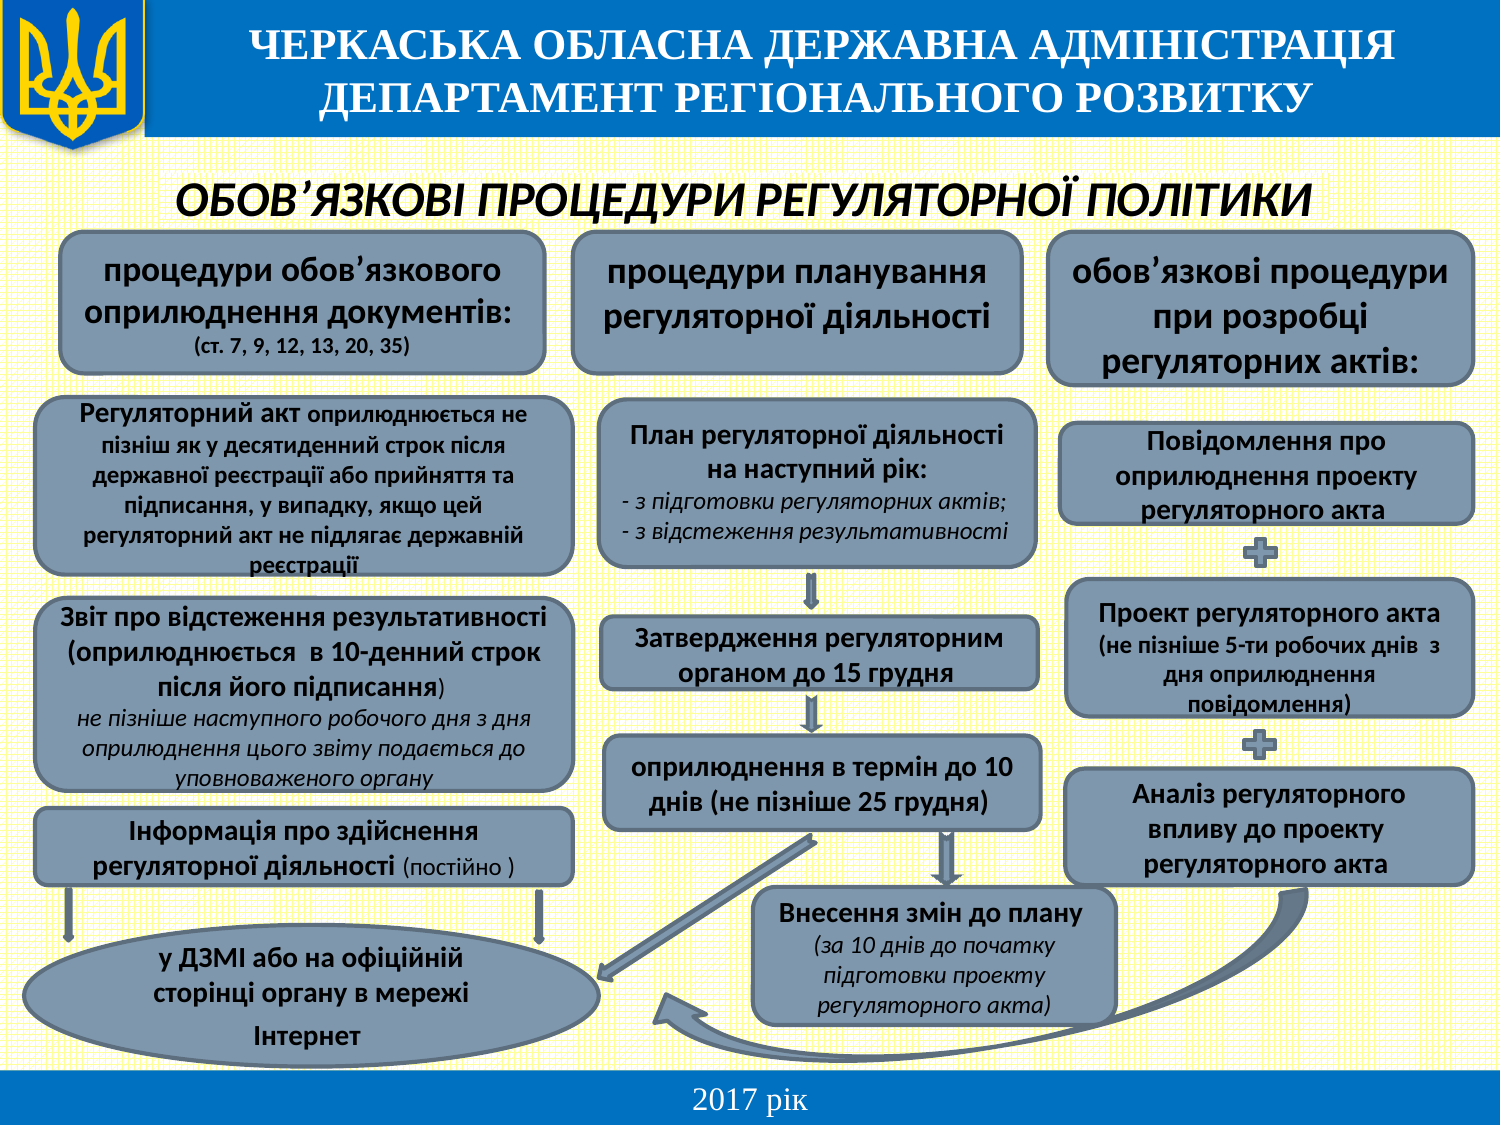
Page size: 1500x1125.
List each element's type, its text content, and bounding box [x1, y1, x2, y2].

text_box Затвердження регуляторним органом до 15 грудня [599, 614, 1040, 692]
text_box Інформація про здійснення регуляторної діяльності (постійно ) [32, 805, 575, 888]
text_box обов’язкові процедури при розробці регуляторних актів: [1045, 229, 1476, 388]
text_box Аналіз регуляторного впливу до проекту регуляторного акта [1063, 766, 1476, 888]
text_box процедури планування регуляторної діяльності [570, 229, 1024, 376]
text_box у ДЗМІ або на офіційній сторінці органу в мережі Інтернет [21, 922, 601, 1069]
picture [799, 694, 824, 733]
text_box [596, 833, 818, 983]
text_box [803, 572, 820, 610]
text_box ОБОВ’ЯЗКОВІ ПРОЦЕДУРИ РЕГУЛЯТОРНОЇ ПОЛІТИКИ [159, 172, 1329, 220]
text_box [652, 887, 1309, 1063]
text_box процедури обов’язкового оприлюднення документів: (ст. 7, 9, 12, 13, 20, 35) [58, 229, 547, 376]
text_box Внесення змін до плану (за 10 днів до початку підготовки проекту регуляторного акта) [750, 884, 1119, 1028]
picture [0, 0, 145, 151]
text_box [1243, 537, 1278, 568]
picture [930, 830, 964, 886]
text_box Проект регуляторного акта (не пізніше 5-ти робочих днів з дня оприлюднення повідомлення) [1064, 576, 1476, 719]
text_box План регуляторної діяльності на наступний рік: - з підготовки регуляторних актів; - з відстеження результативності [596, 397, 1038, 570]
text_box оприлюднення в термін до 10 днів (не пізніше 25 грудня) [601, 733, 1043, 833]
text_box Звіт про відстеження результативності (оприлюднюється в 10-денний строк після його підписання) не пізніше наступного робочого дня з дня оприлюднення цього звіту подається до уповноваженого органу [32, 595, 576, 793]
title ЧЕРКАСЬКА ОБЛАСНА ДЕРЖАВНА АДМІНІСТРАЦІЯ ДЕПАРТАМЕНТ РЕГІОНАЛЬНОГО РОЗВИТКУ [151, 0, 1500, 138]
text_box [1242, 729, 1277, 760]
text_box [533, 889, 545, 945]
text_box [62, 887, 75, 943]
text_box Повідомлення про оприлюднення проекту регуляторного акта [1057, 420, 1476, 526]
list 2017 рік [0, 1070, 1500, 1125]
text_box Регуляторний акт оприлюднюється не пізніш як у десятиденний строк після державної реєстрації або прийняття та підписання, у випадку, якщо цей регуляторний акт не підлягає державній реєстрації [32, 394, 575, 577]
